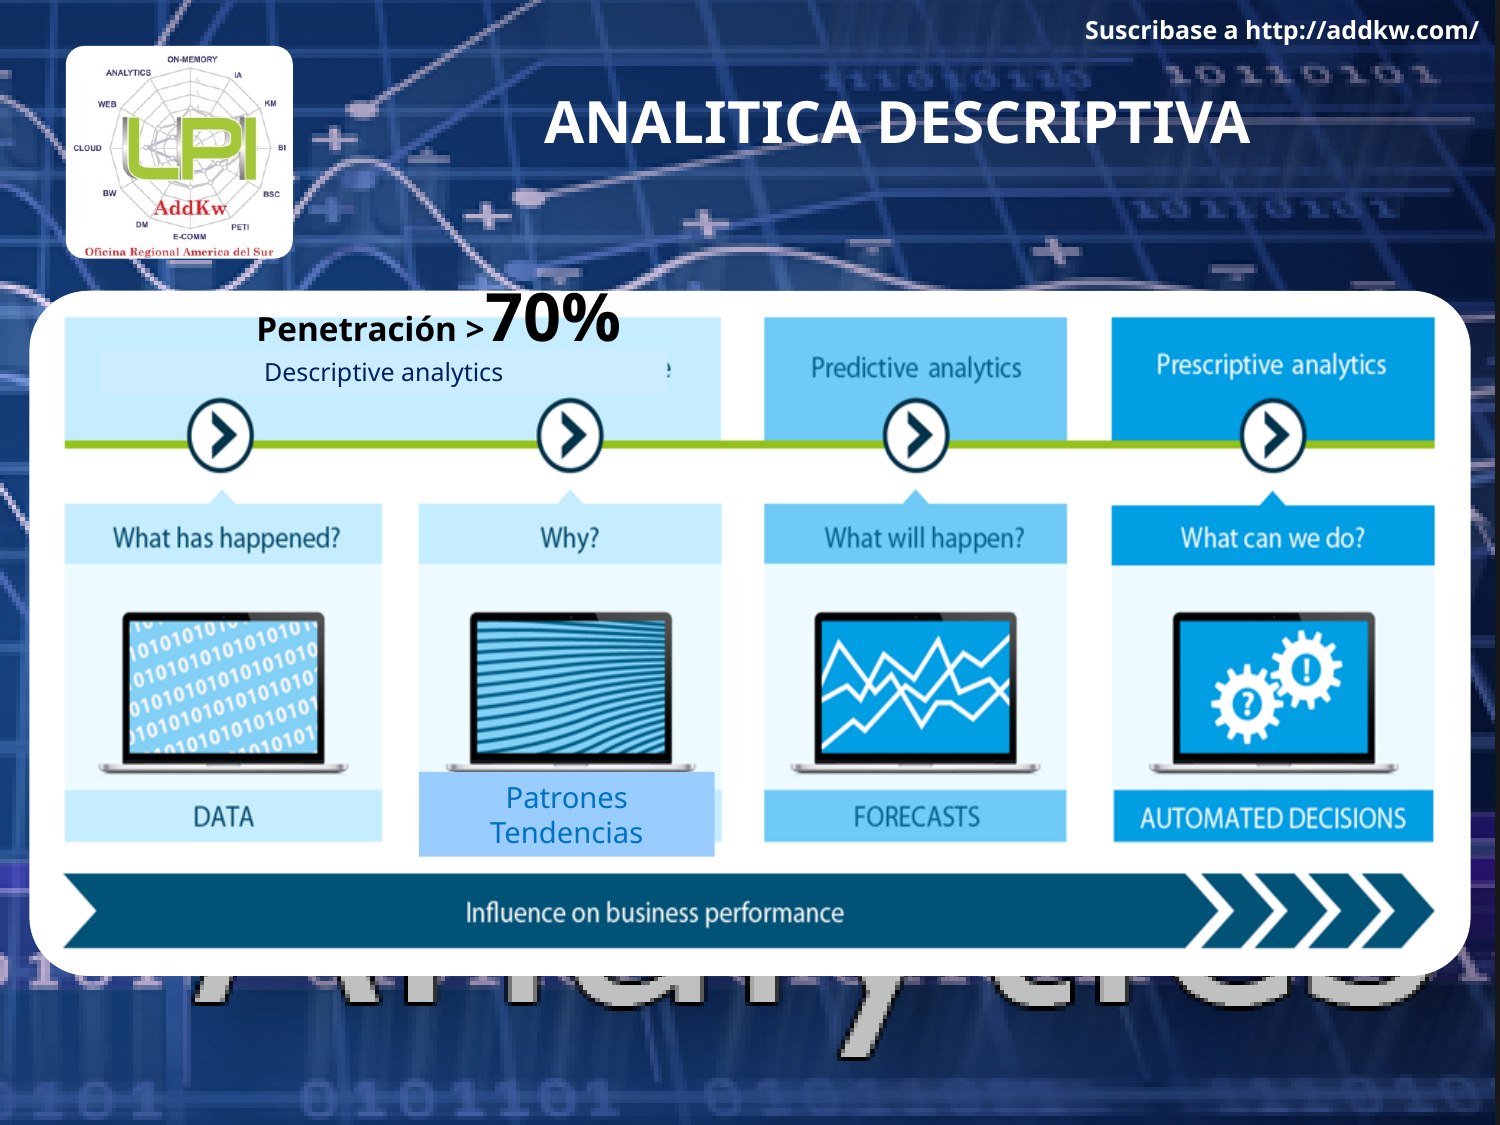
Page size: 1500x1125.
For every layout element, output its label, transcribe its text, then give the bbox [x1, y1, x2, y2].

text_box ANALITICA DESCRIPTIVA [324, 78, 1471, 163]
picture [0, 0, 1500, 1125]
text_box Penetración >70% [241, 267, 637, 290]
text_box Suscribase a http://addkw.com/ [1070, 7, 1495, 52]
